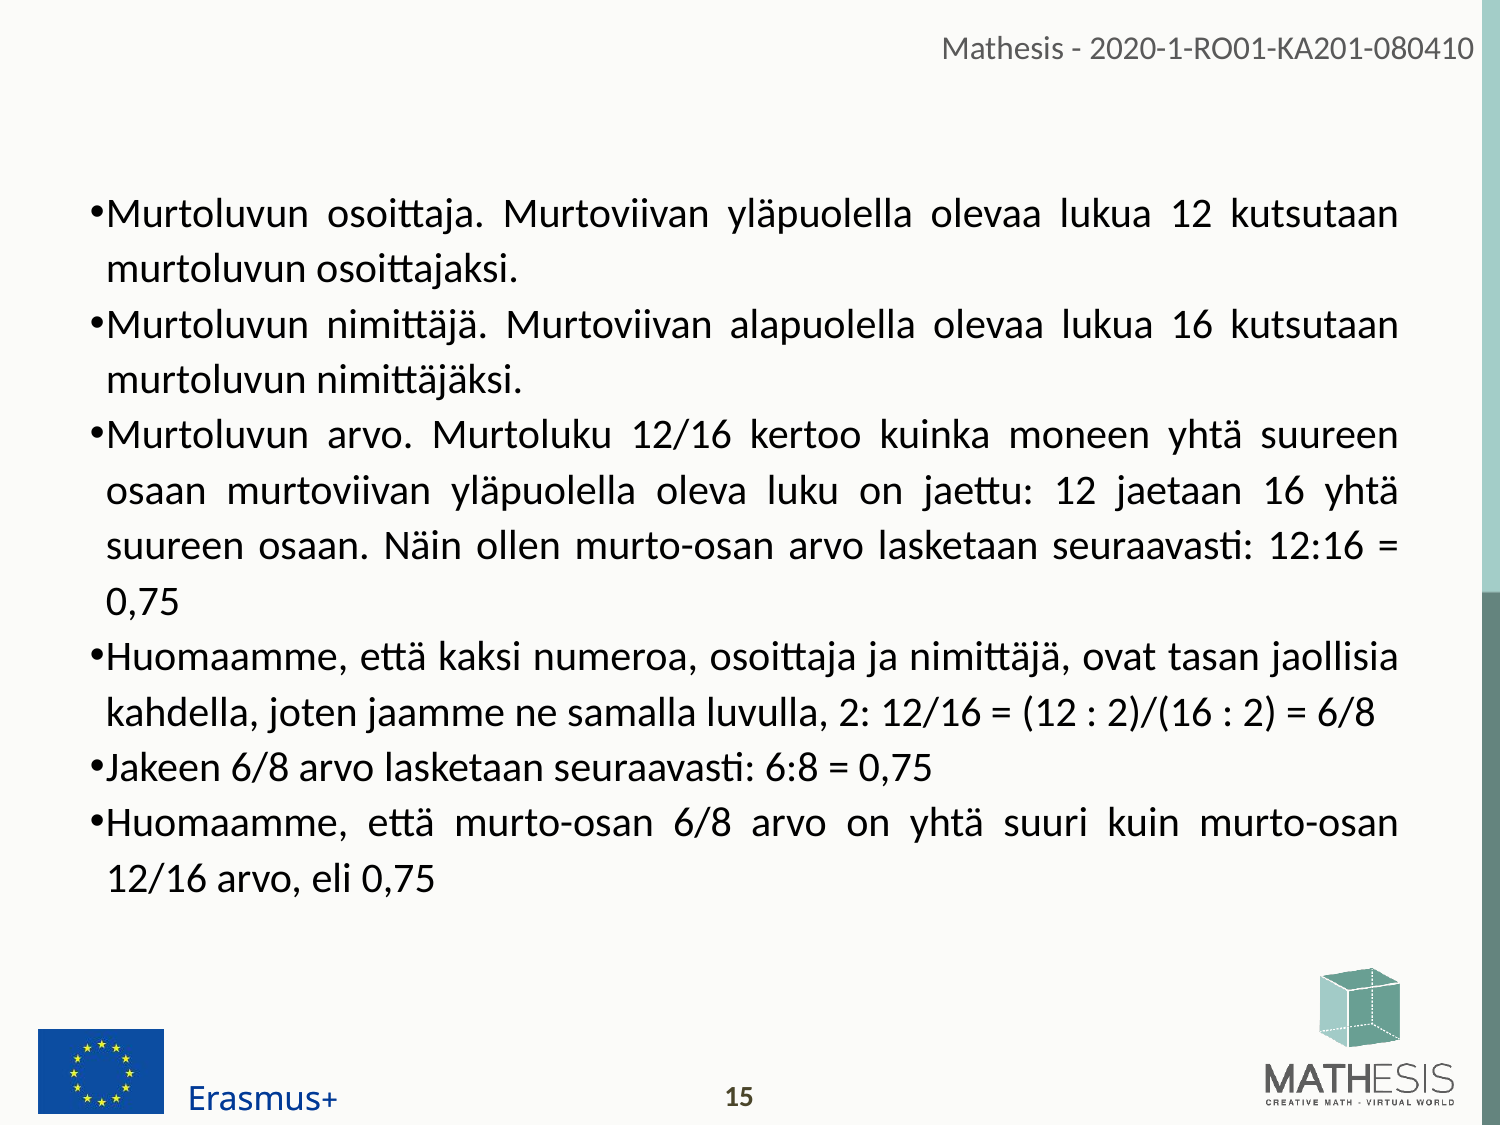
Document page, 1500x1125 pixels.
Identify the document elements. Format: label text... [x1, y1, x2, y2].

picture [38, 1029, 164, 1114]
list Murtoluvun osoittaja. Murtoviivan yläpuolella olevaa lukua 12 kutsutaan murtoluvun osoittajaksi. Murtoluvun nimittäjä. Murtoviivan alapuolella olevaa lukua 16 kutsutaan murtoluvun nimittäjäksi. Murtoluvun arvo. Murtoluku 12/16 kertoo kuinka moneen yhtä suureen osaan murtoviivan yläpuolella oleva luku on jaettu: 12 jaetaan 16 yhtä suureen osaan. Näin ollen murto-osan arvo lasketaan seuraavasti: 12:16 = 0,75 Huomaamme, että kaksi numeroa, osoittaja ja nimittäjä, ovat tasan jaollisia kahdella, joten jaamme ne samalla luvulla, 2: 12/16 = (12 : 2)/(16 : 2) = 6/8 Jakeen 6/8 arvo lasketaan seuraavasti: 6:8 = 0,75 Huomaamme, että murto-osan 6/8 arvo on yhtä suuri kuin murto-osan 12/16 arvo, eli 0,75 [75, 173, 1425, 953]
